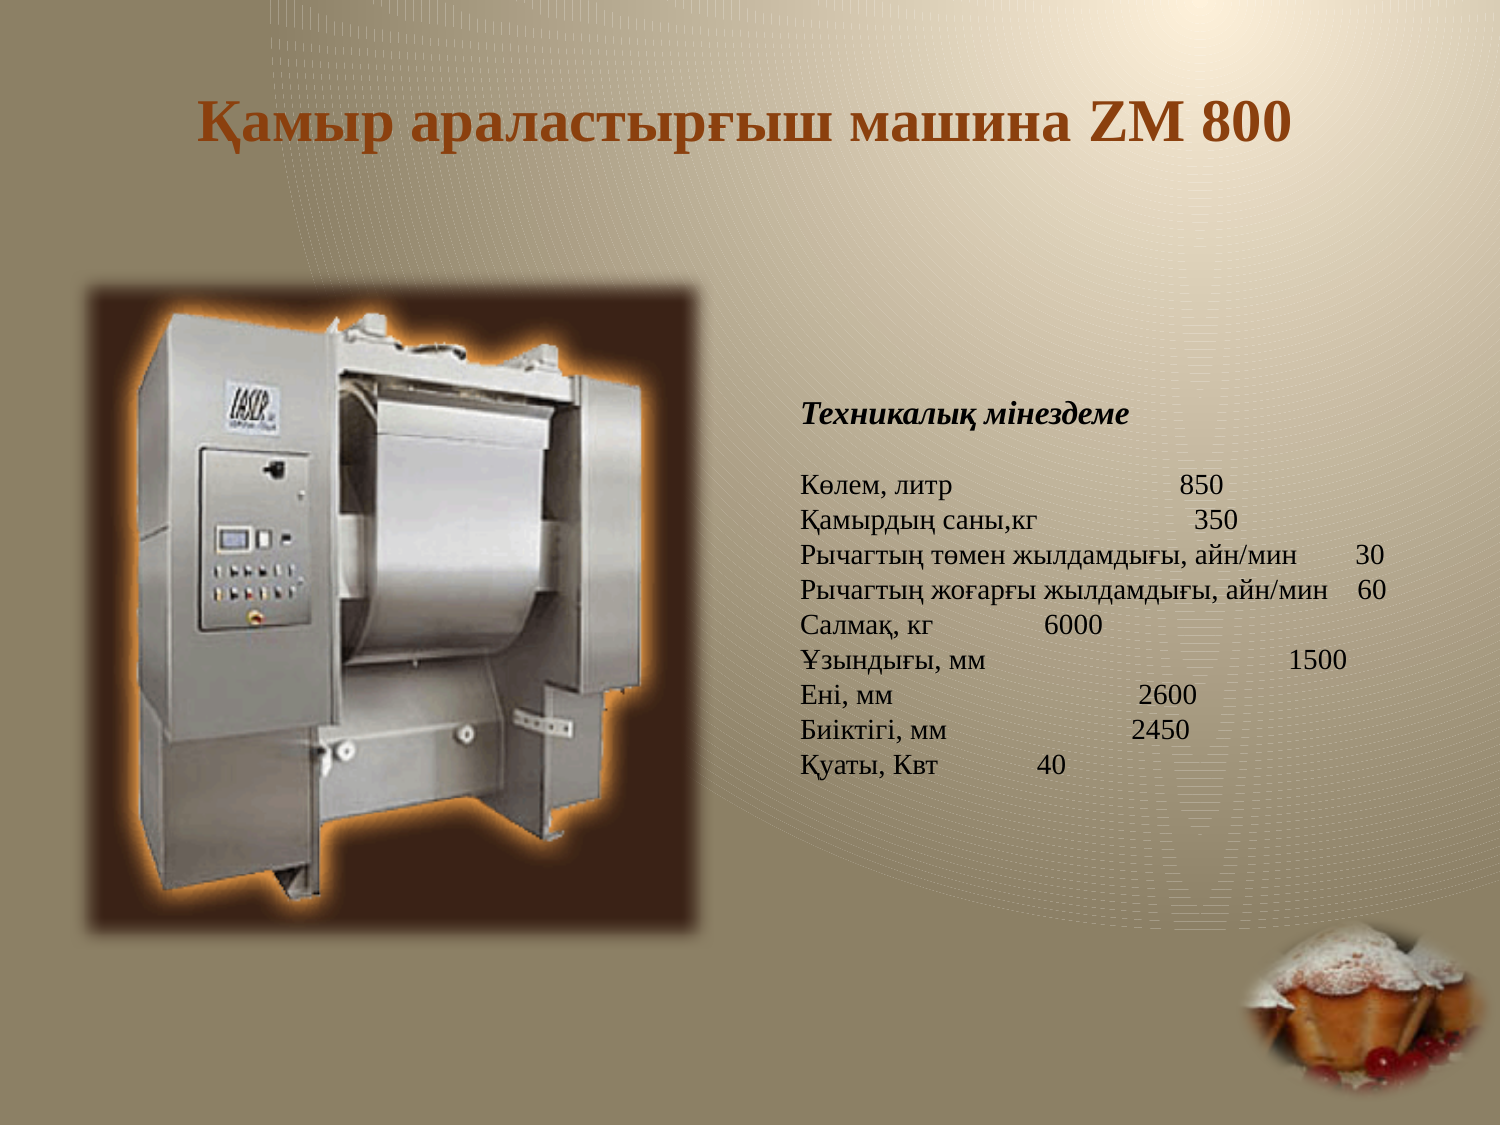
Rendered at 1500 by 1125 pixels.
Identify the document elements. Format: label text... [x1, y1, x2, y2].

text_box Техникалық мiнездеме Көлем, литр 850 Қамырдың саны,кг 350 Рычагтың төмен жылдамдығы, айн/мин 30 Рычагтың жоғарғы жылдамдығы, айн/мин 60 Салмақ, кг 6000 Ұзындығы, мм 1500 Ені, мм 2600 Биіктігі, мм 2450 Қуаты, Квт 40 [785, 383, 1477, 788]
title Қамыр араластырғыш машина ZM 800 [70, 70, 1421, 258]
picture [1231, 914, 1500, 1105]
picture [70, 269, 715, 950]
